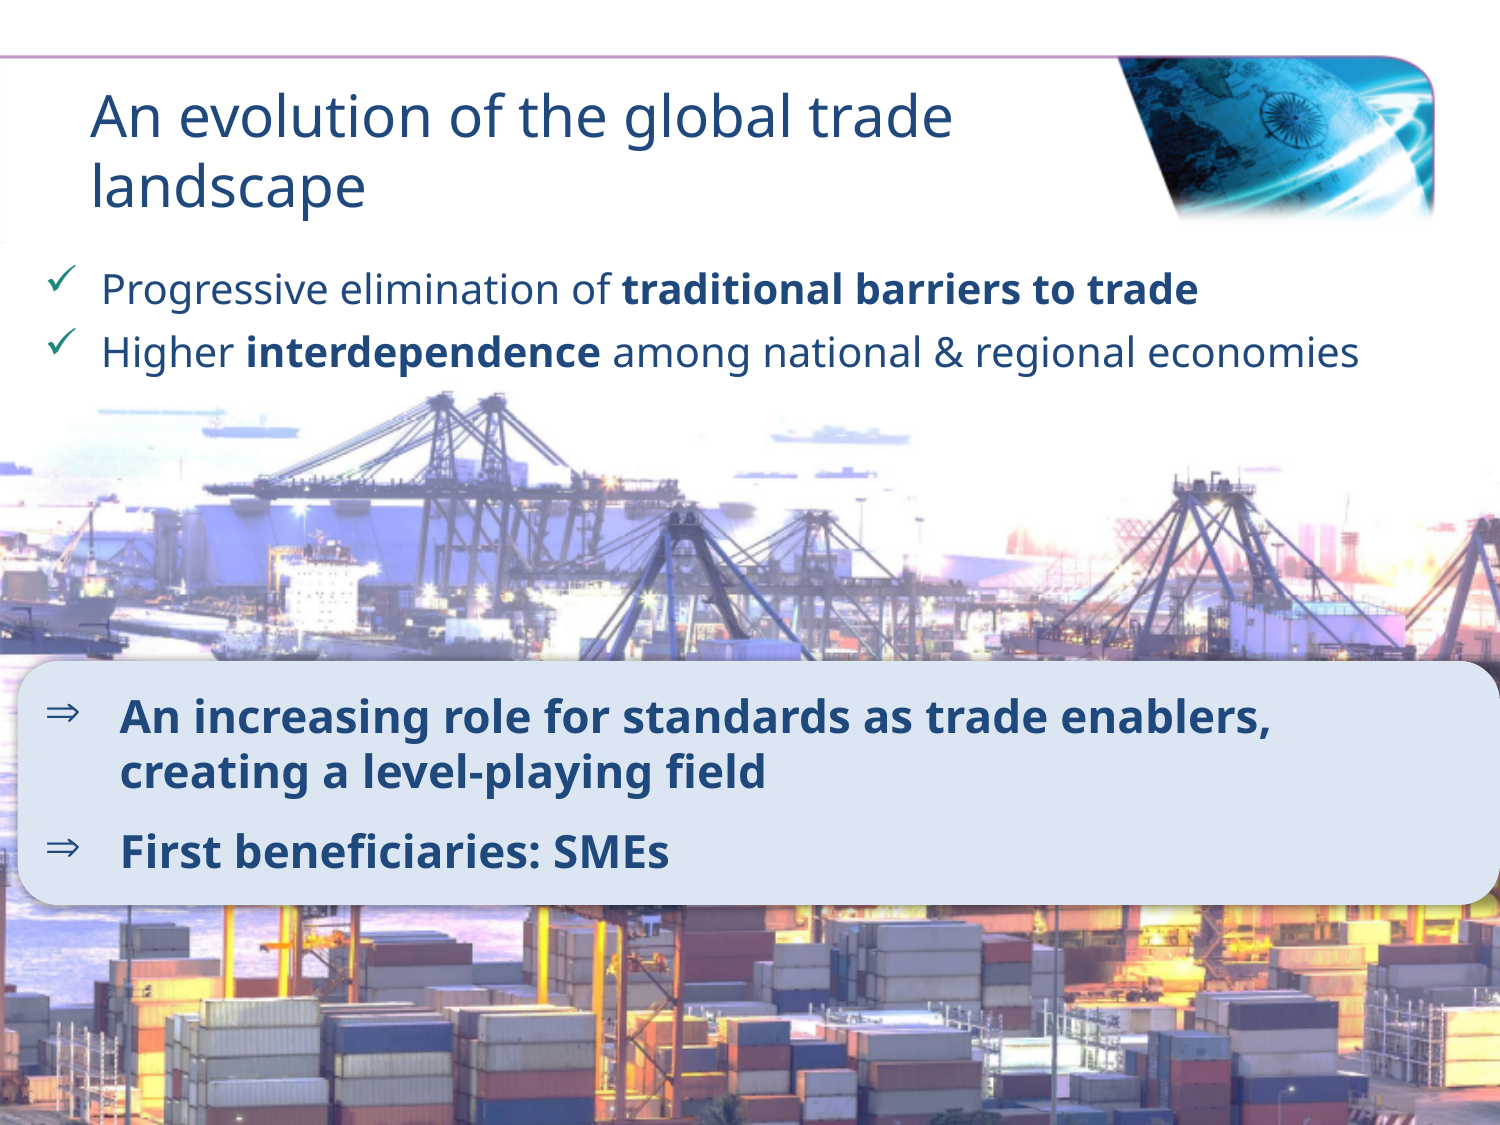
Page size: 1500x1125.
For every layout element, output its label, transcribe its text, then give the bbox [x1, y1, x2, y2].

picture [0, 54, 1500, 1125]
title An evolution of the global trade landscape [75, 54, 1117, 186]
